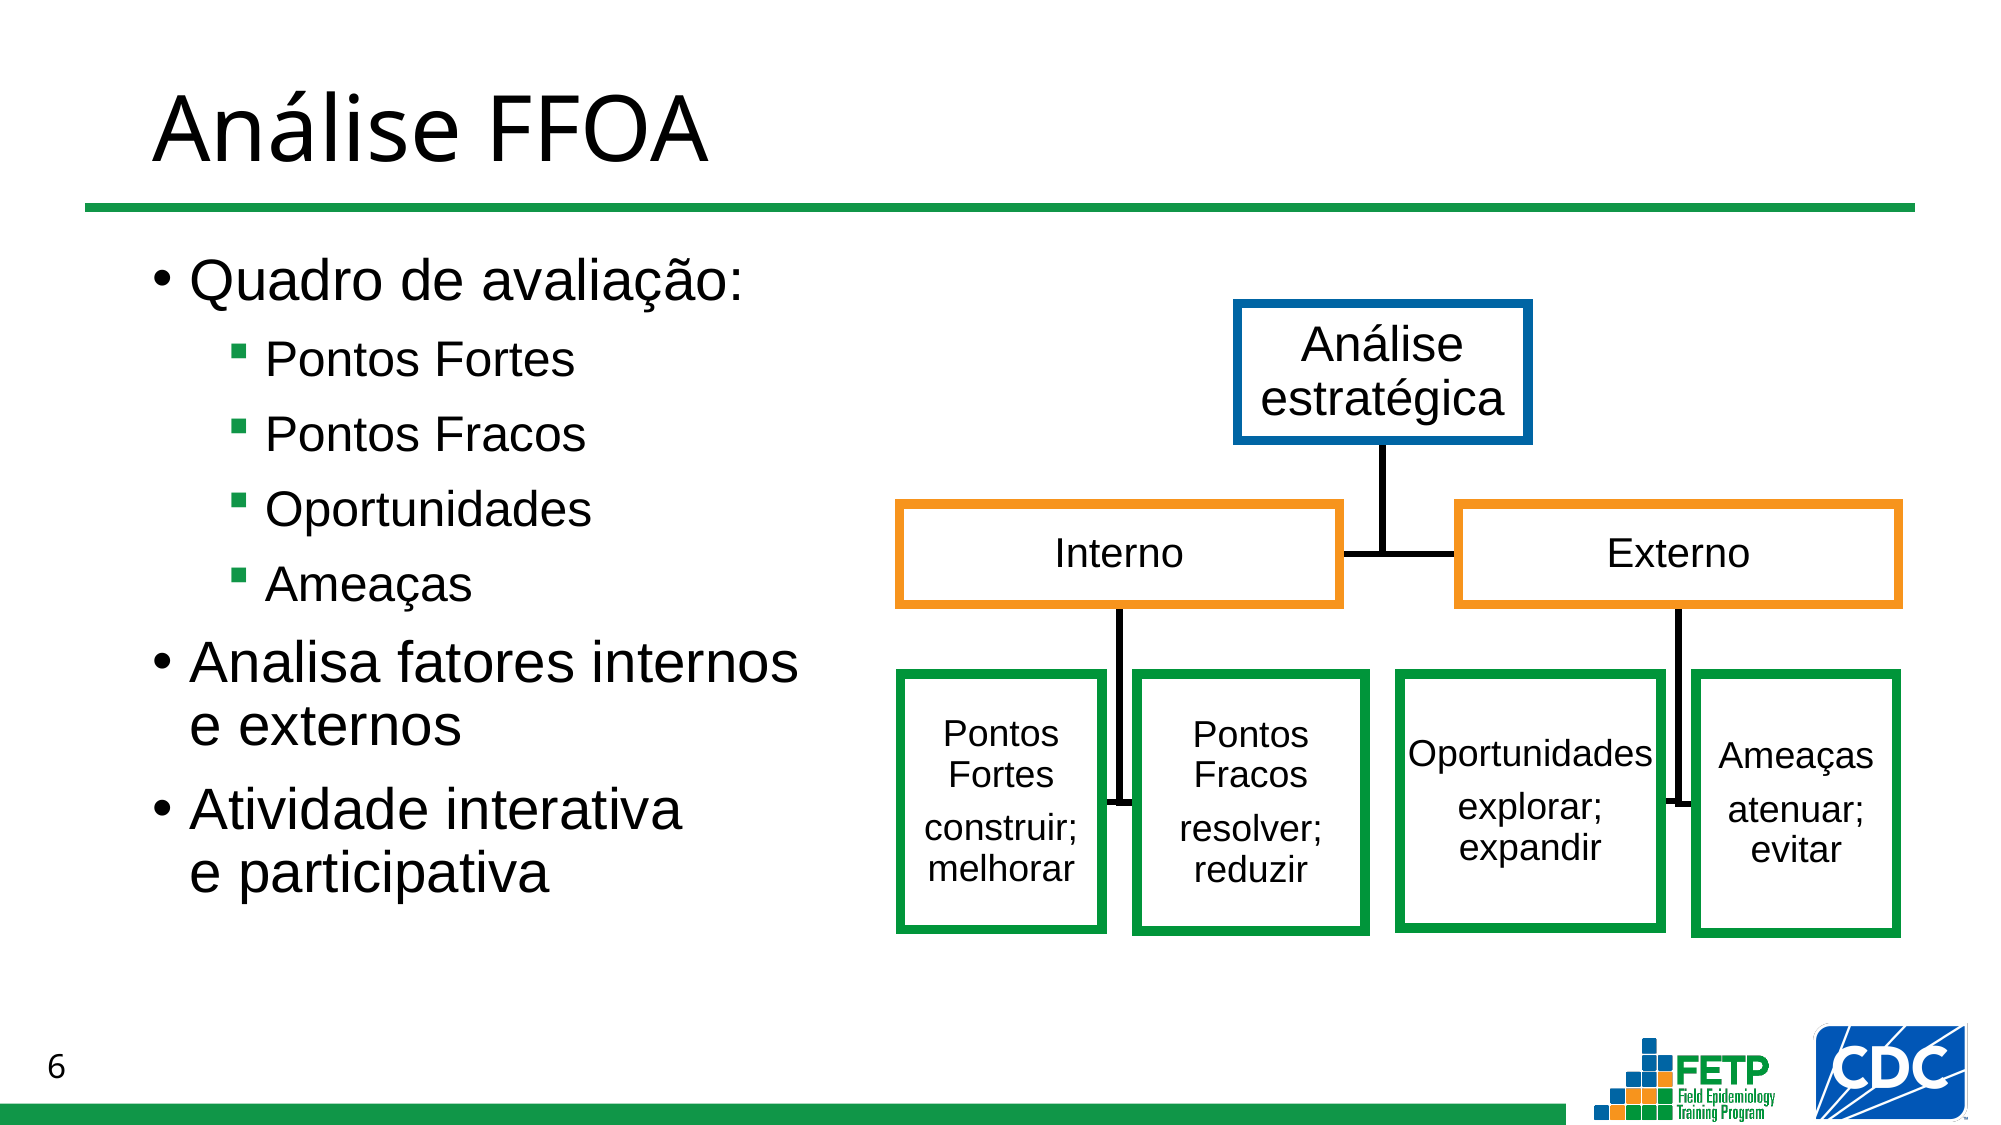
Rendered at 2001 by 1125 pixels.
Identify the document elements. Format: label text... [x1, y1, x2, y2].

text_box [898, 206, 1899, 968]
picture [1594, 1038, 1775, 1122]
picture [1813, 1023, 1968, 1122]
list Quadro de avaliação: Pontos Fortes Pontos Fracos Oportunidades Ameaças Analisa fatores internos e externos Atividade interativa e participativa [137, 242, 838, 1004]
title Análise FFOA [137, 75, 1863, 207]
